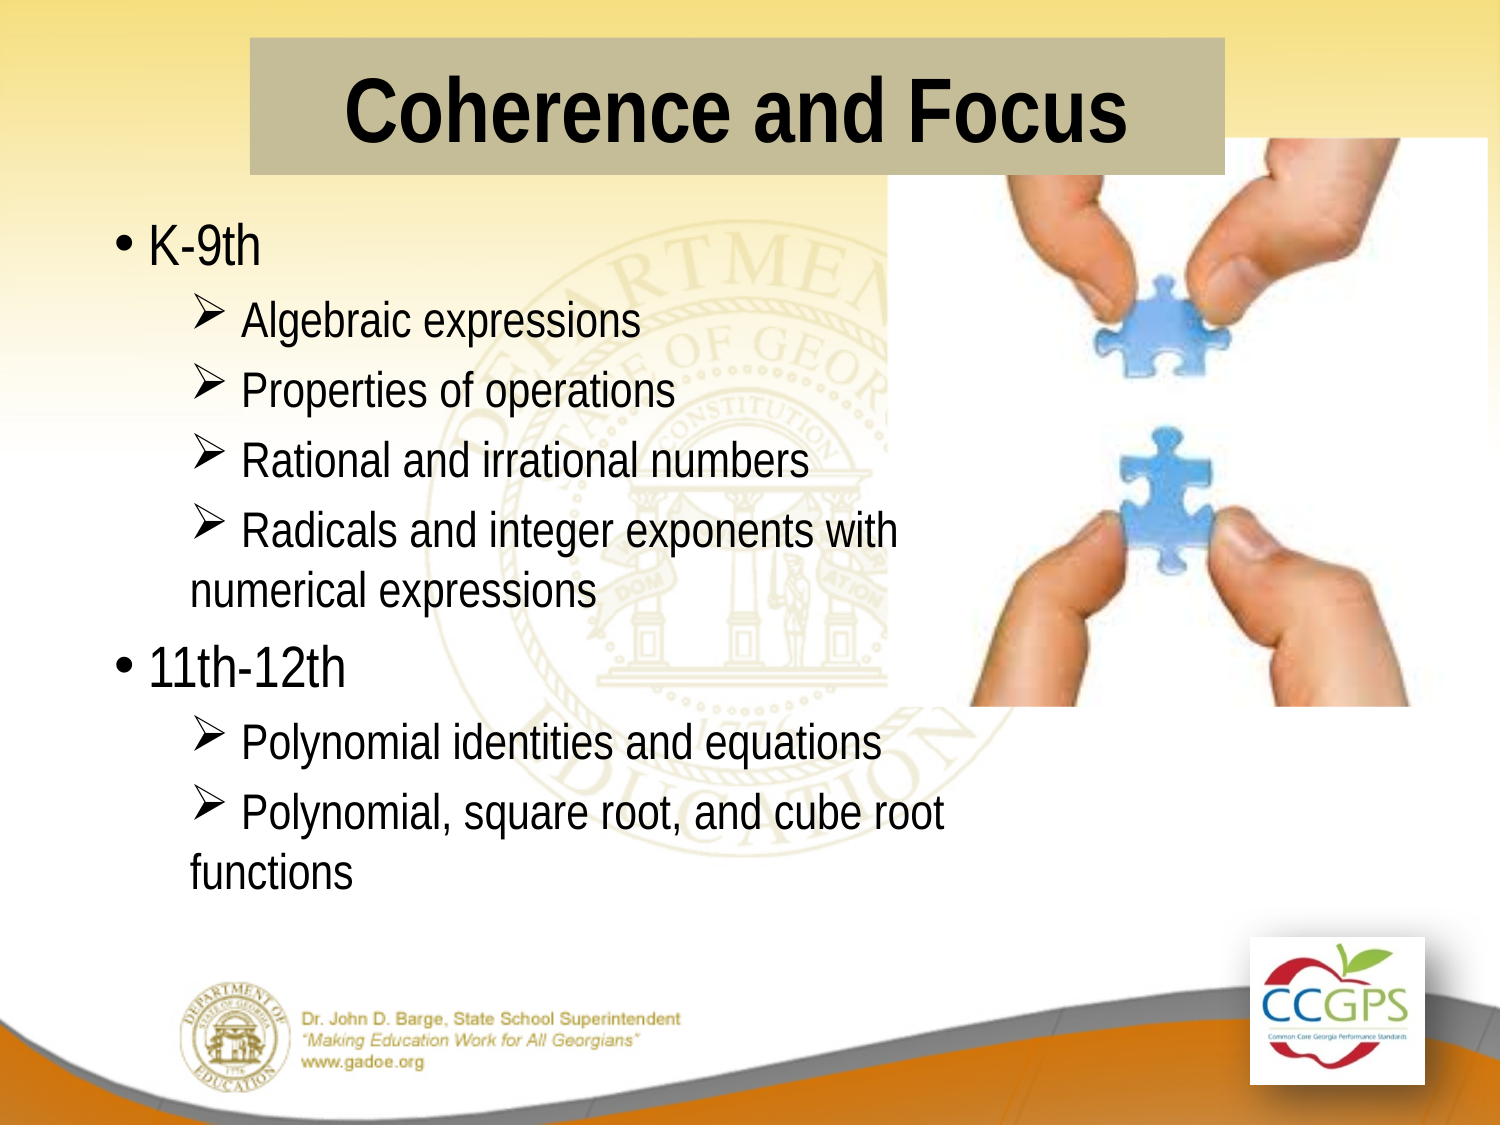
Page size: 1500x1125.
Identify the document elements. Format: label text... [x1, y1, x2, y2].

picture [0, 0, 1500, 1125]
subtitle K-9th Algebraic expressions Properties of operations Rational and irrational numbers Radicals and integer exponents with numerical expressions 11th-12th Polynomial identities and equations Polynomial, square root, and cube root functions [24, 199, 1001, 1063]
title Coherence and Focus [249, 37, 1226, 176]
